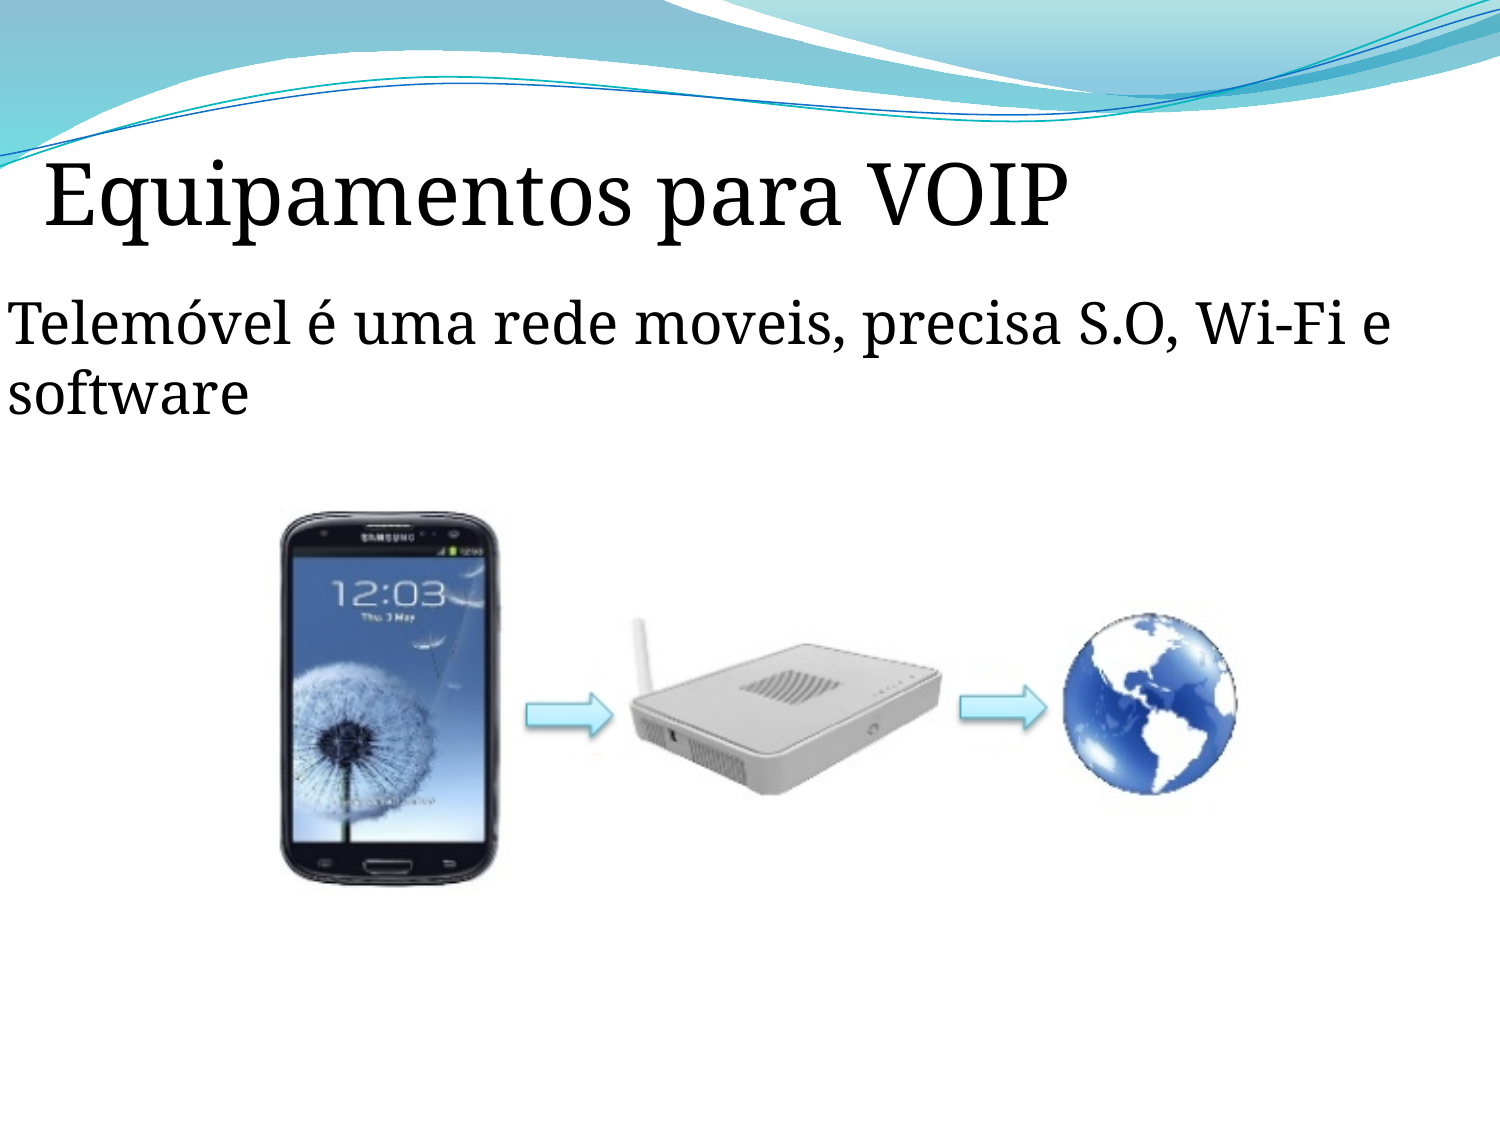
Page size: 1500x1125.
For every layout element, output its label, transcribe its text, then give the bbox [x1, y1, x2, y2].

text_box Telemóvel é uma rede moveis, precisa S.O, Wi-Fi e software [7, 278, 1398, 508]
text_box Equipamentos para VOIP [0, 90, 1117, 284]
picture [265, 507, 1244, 906]
